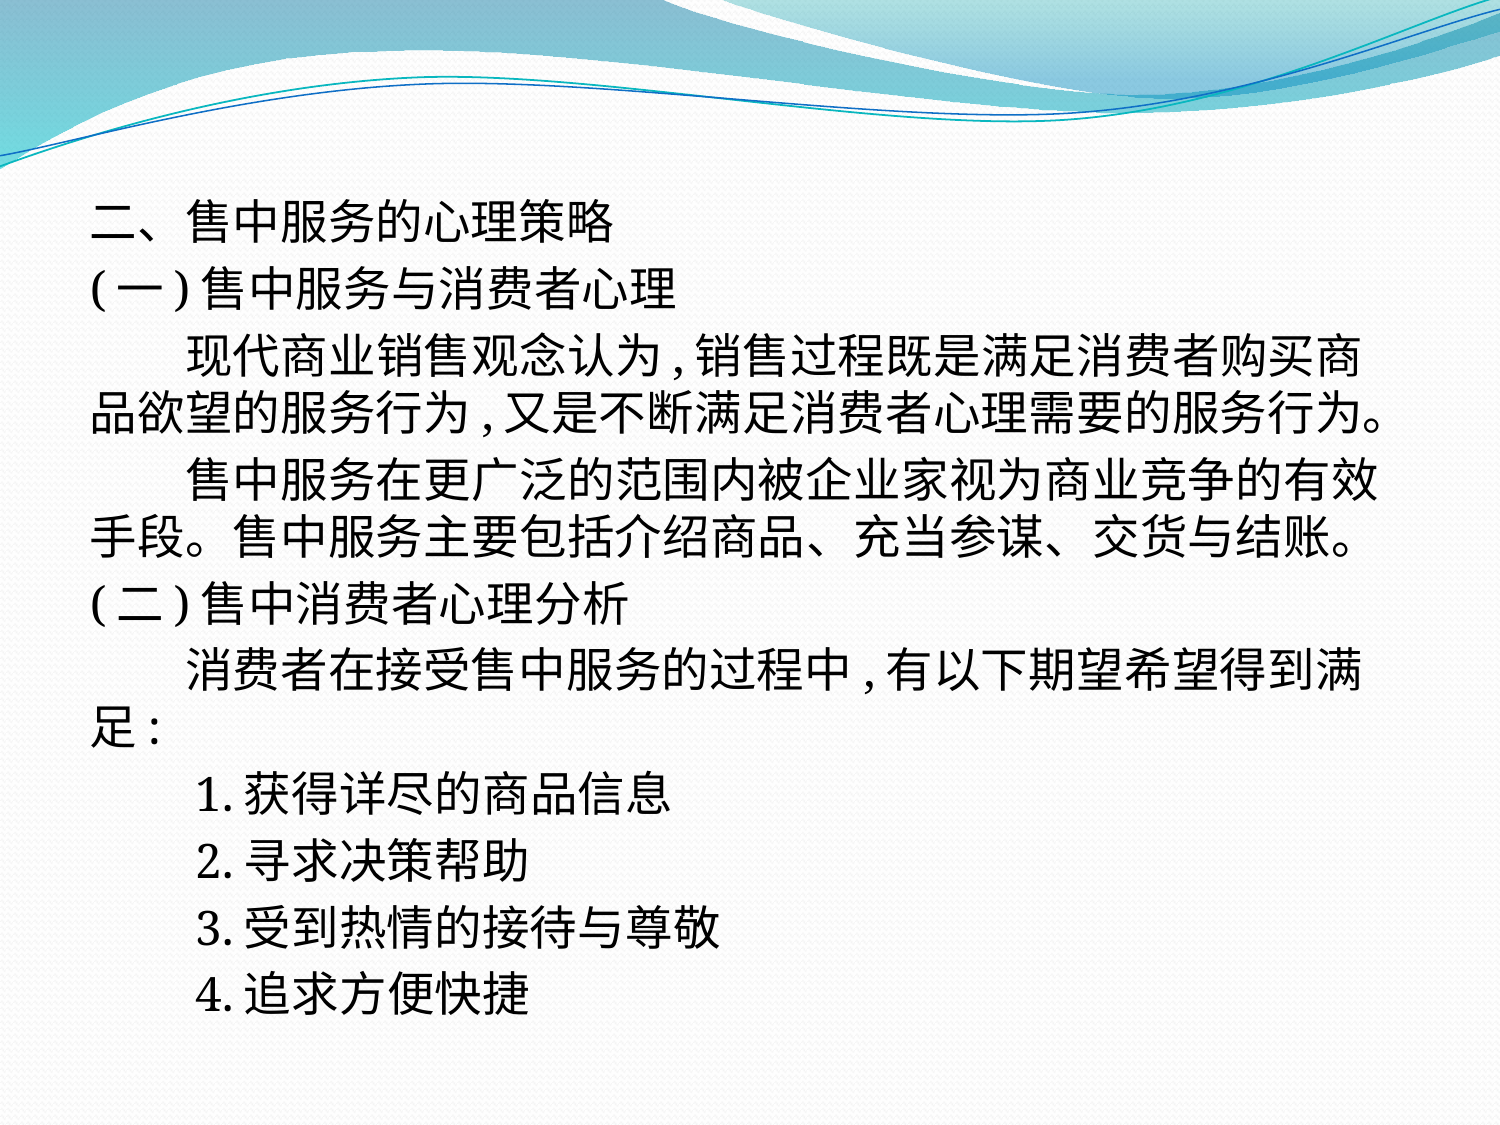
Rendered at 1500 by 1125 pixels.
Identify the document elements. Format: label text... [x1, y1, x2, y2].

list 二、售中服务的心理策略 (一)售中服务与消费者心理 现代商业销售观念认为,销售过程既是满足消费者购买商品欲望的服务行为,又是不断满足消费者心理需要的服务行为。 售中服务在更广泛的范围内被企业家视为商业竞争的有效手段。售中服务主要包括介绍商品、充当参谋、交货与结账。 (二)售中消费者心理分析 消费者在接受售中服务的过程中,有以下期望希望得到满足: 1.获得详尽的商品信息 2.寻求决策帮助 3.受到热情的接待与尊敬 4.追求方便快捷 [75, 184, 1425, 1038]
